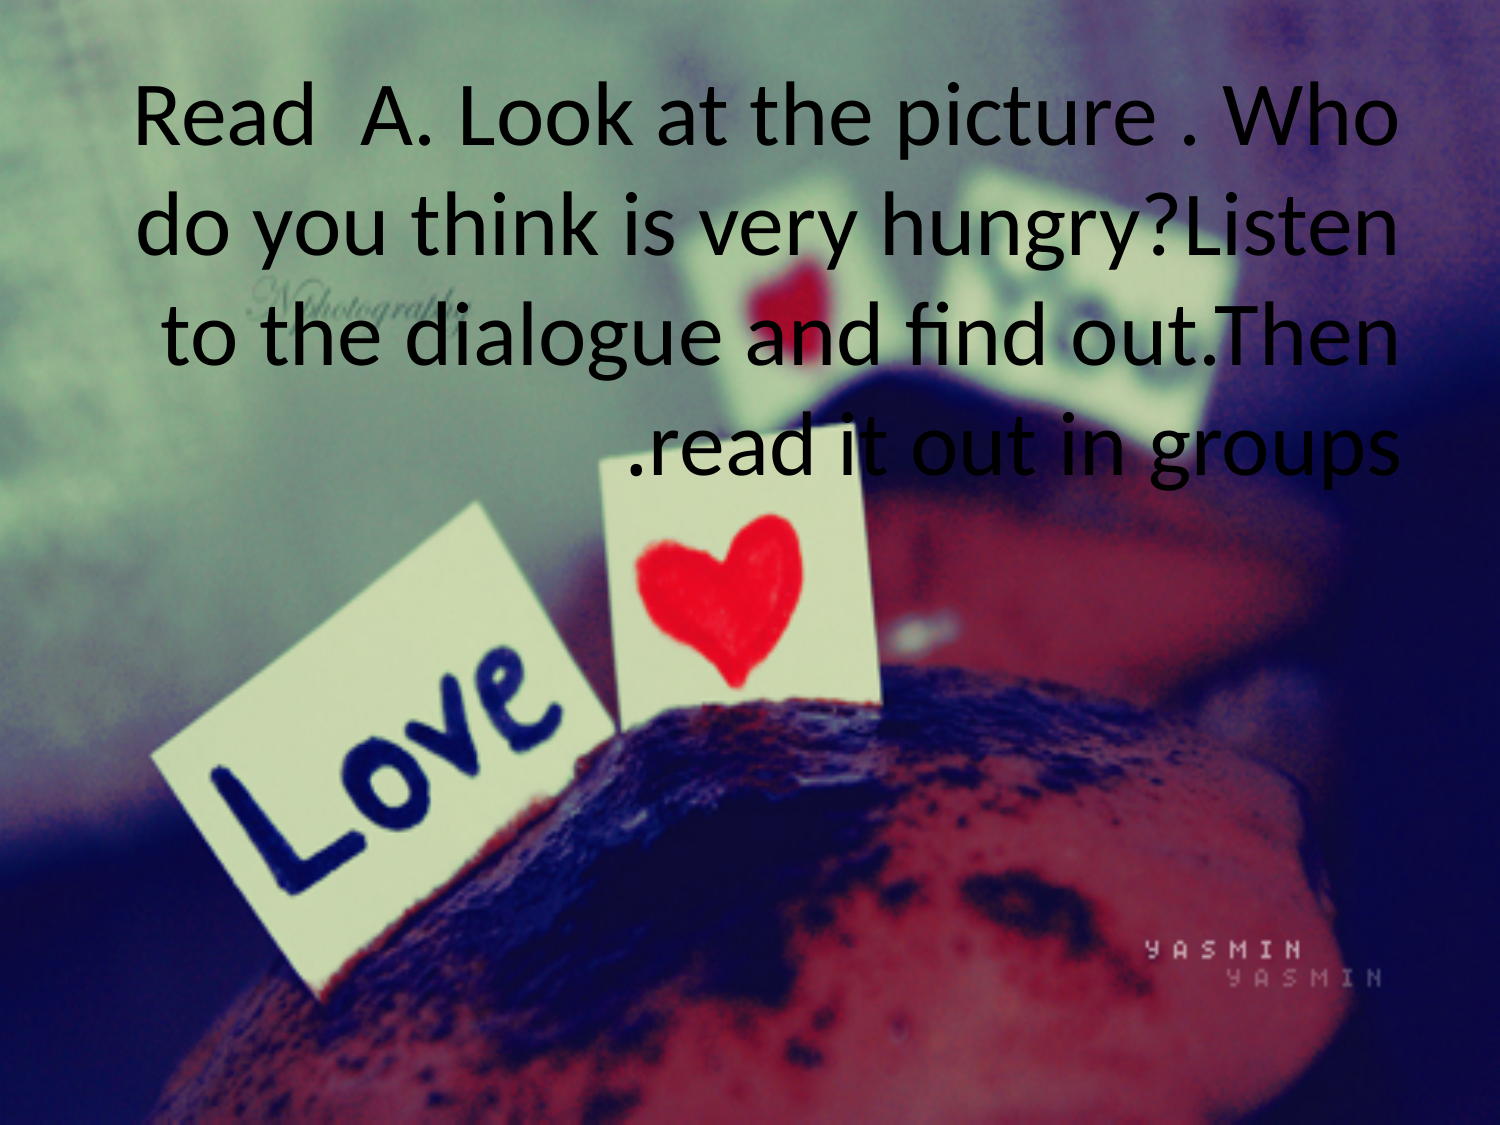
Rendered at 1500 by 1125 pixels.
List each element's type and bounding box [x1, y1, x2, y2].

list [0, 0, 1500, 1125]
